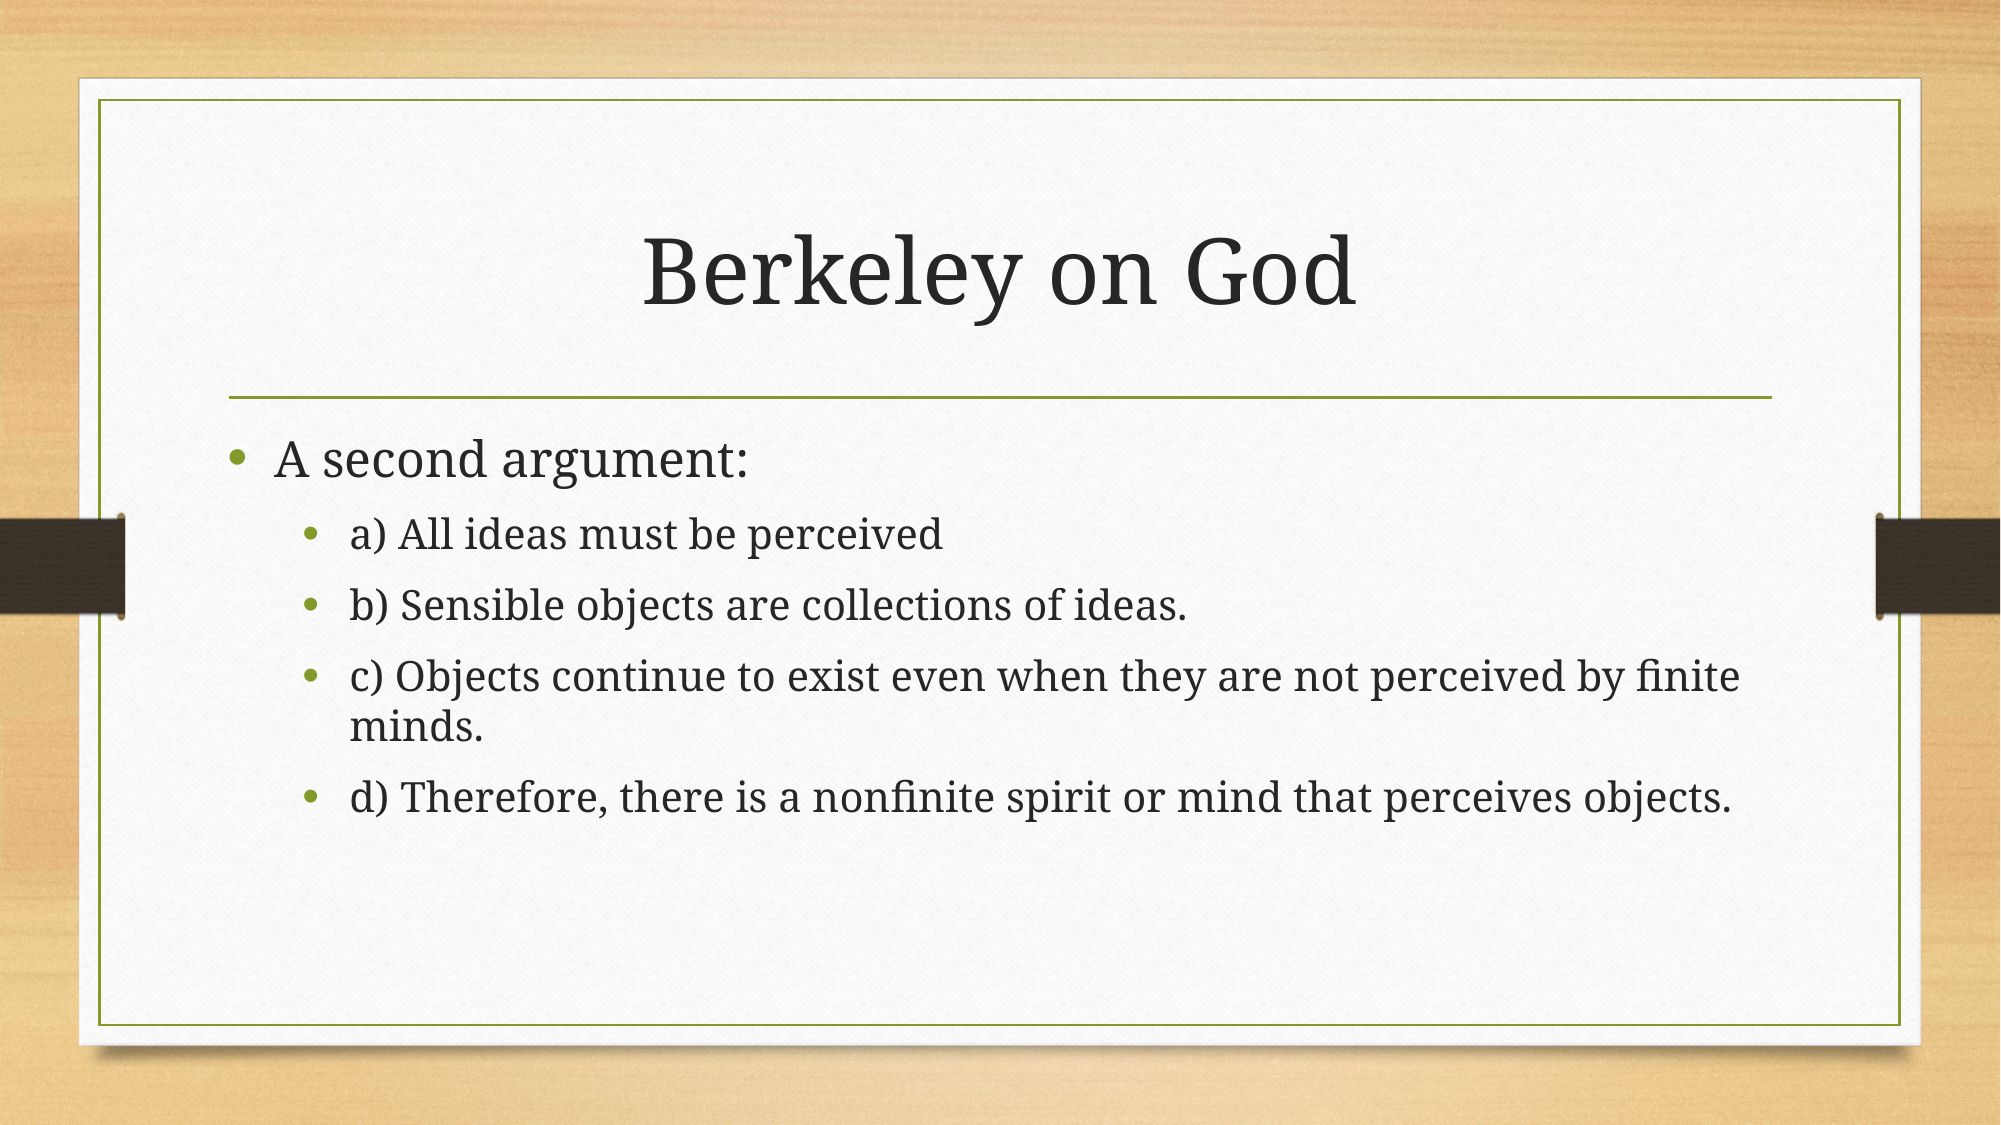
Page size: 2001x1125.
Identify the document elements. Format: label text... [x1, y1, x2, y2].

list A second argument: a) All ideas must be perceived b) Sensible objects are collections of ideas. c) Objects continue to exist even when they are not perceived by finite minds. d) Therefore, there is a nonfinite spirit or mind that perceives objects. [212, 419, 1788, 964]
title Berkeley on God [212, 161, 1788, 375]
picture [0, 0, 2001, 1125]
